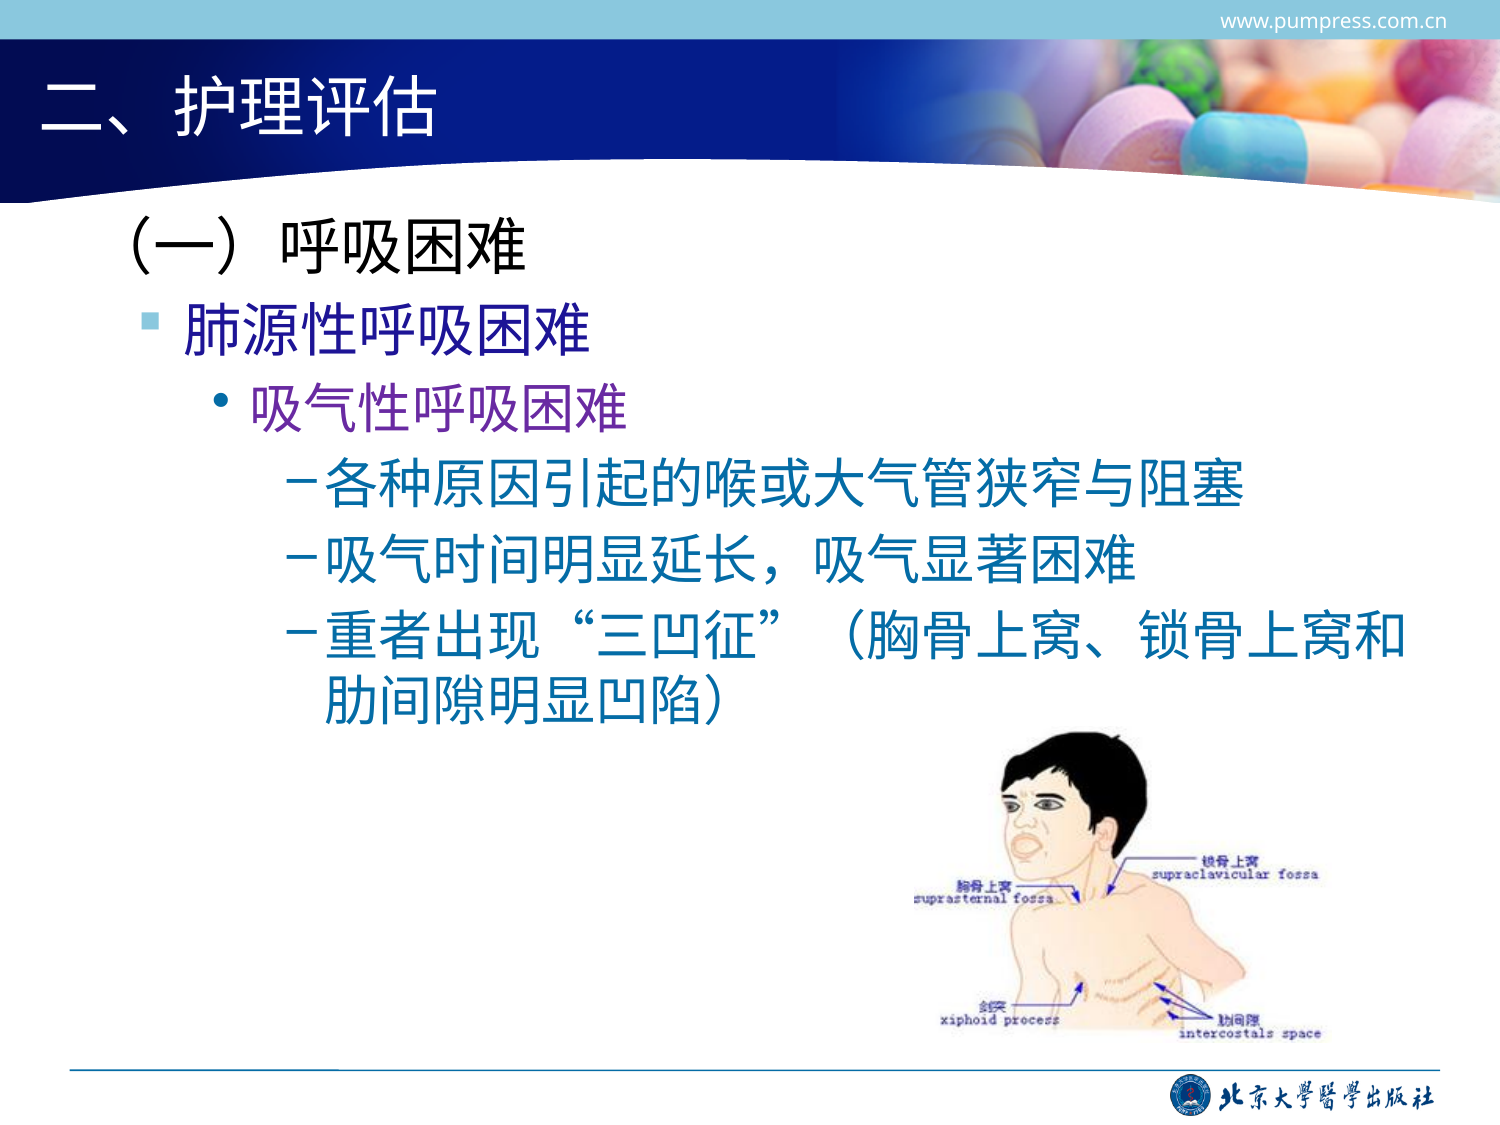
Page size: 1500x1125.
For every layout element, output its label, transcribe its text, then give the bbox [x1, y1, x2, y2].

picture [1170, 1074, 1436, 1118]
picture [0, 40, 1500, 203]
slide_number www.pumpress.com.cn [1024, 0, 1463, 38]
list （一）呼吸困难 肺源性呼吸困难 吸气性呼吸困难 各种原因引起的喉或大气管狭窄与阻塞 吸气时间明显延长，吸气显著困难 重者出现“三凹征”（胸骨上窝、锁骨上窝和肋间隙明显凹陷） [46, 198, 1460, 1000]
picture [913, 726, 1332, 1044]
title 二、护理评估 [23, 58, 1349, 152]
